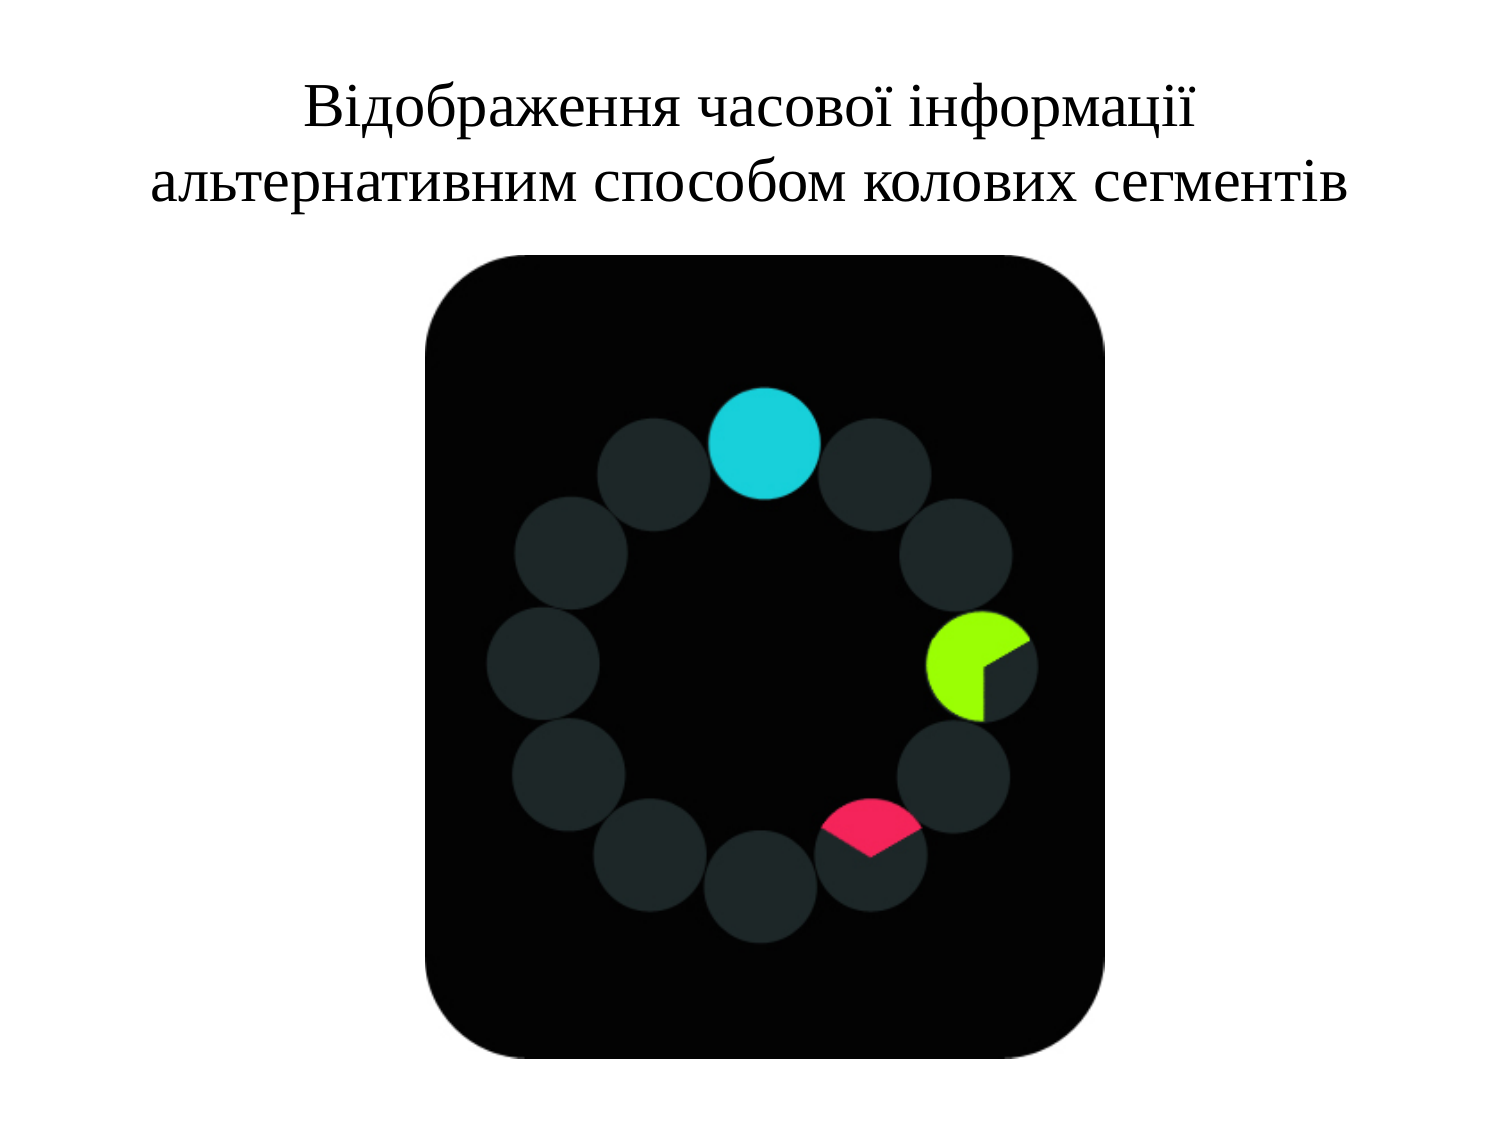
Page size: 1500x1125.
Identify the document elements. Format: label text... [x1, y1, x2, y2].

picture [425, 255, 1105, 1059]
title Відображення часової інформації альтернативним способом колових сегментів [75, 45, 1425, 233]
